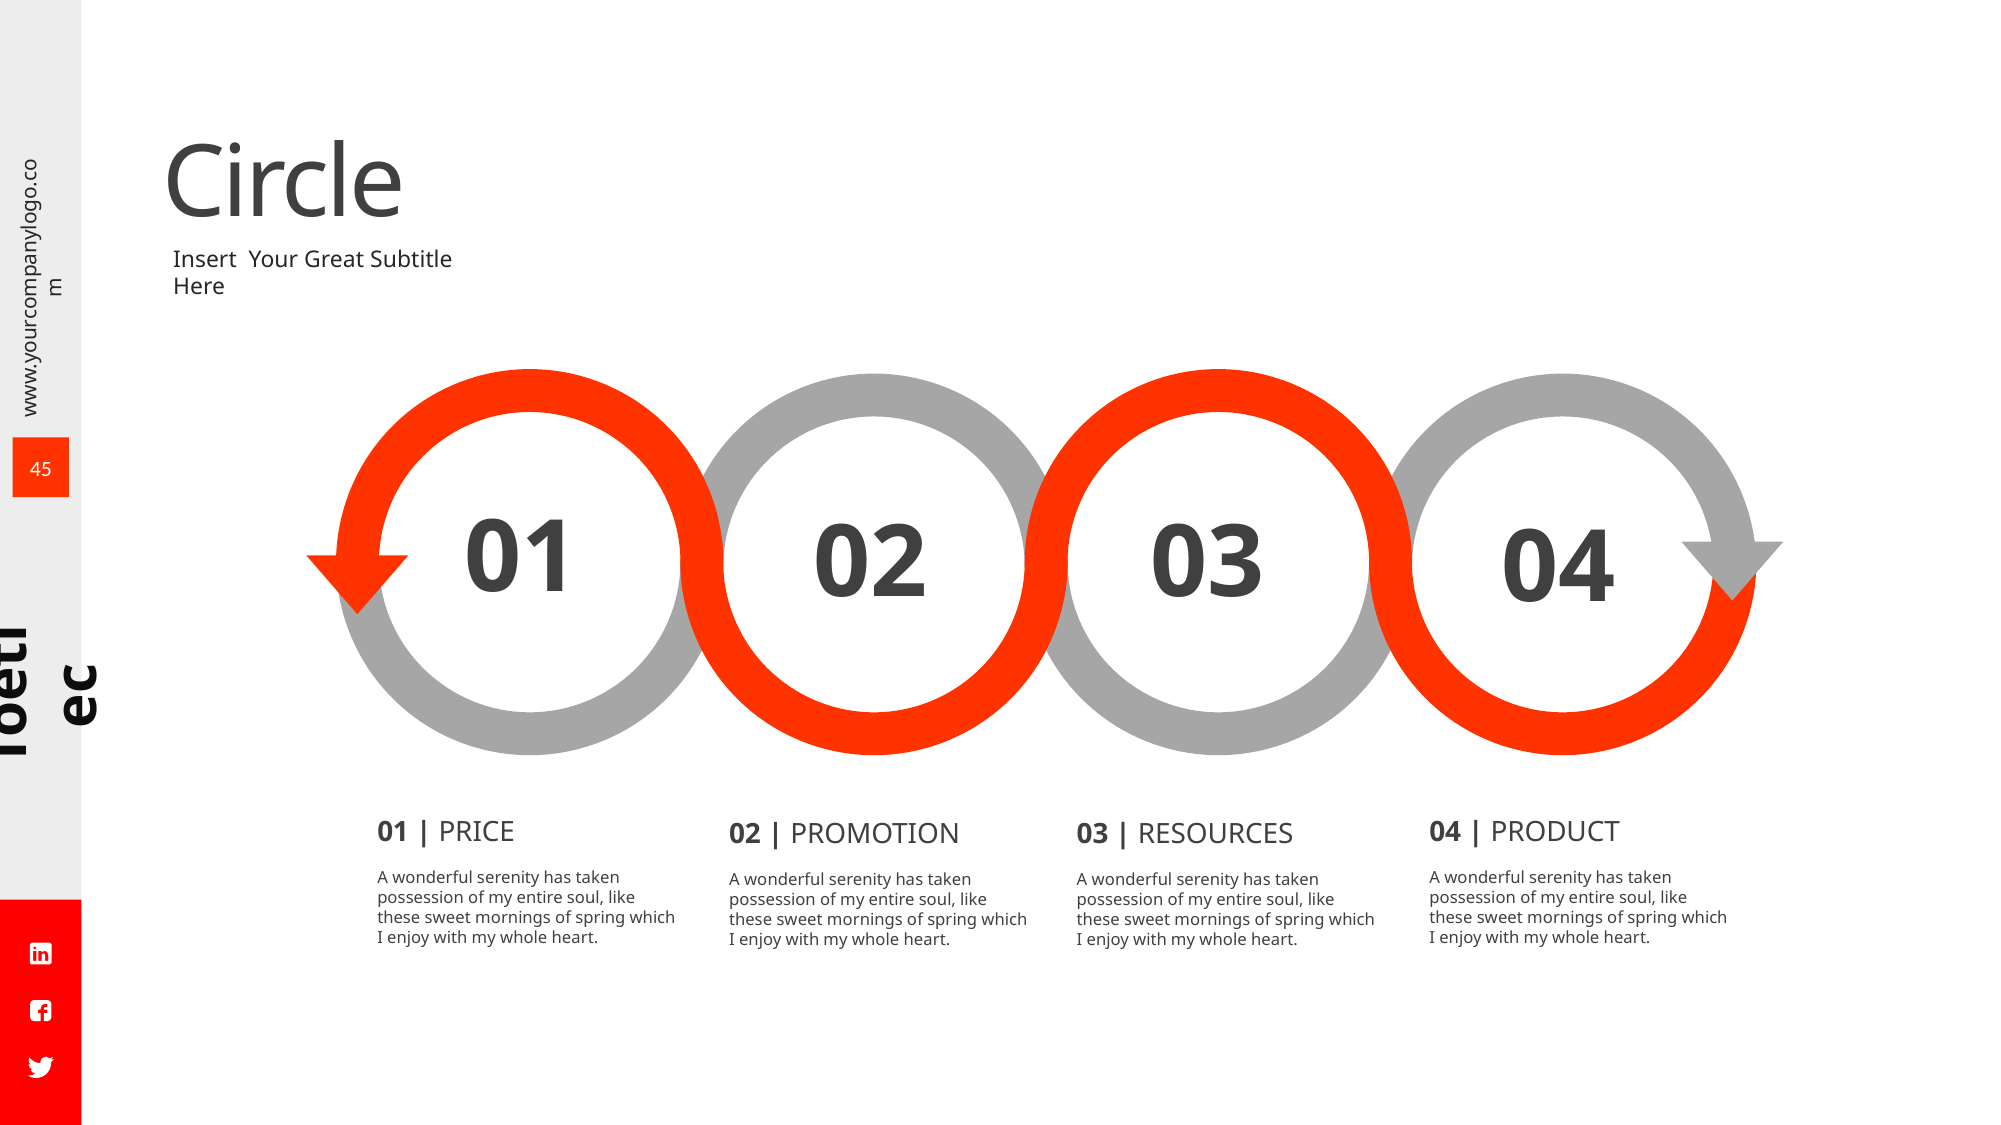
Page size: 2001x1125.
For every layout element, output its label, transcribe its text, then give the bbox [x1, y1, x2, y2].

slide_number 45 [12, 437, 69, 498]
text_box 02 [798, 488, 943, 624]
text_box 04 [1486, 493, 1632, 629]
text_box 03 [1135, 488, 1280, 624]
text_box Insert Your Great Subtitle Here [158, 237, 512, 307]
text_box [1046, 566, 1390, 757]
text_box [337, 572, 702, 757]
text_box 02 | PROMOTION A wonderful serenity has taken possession of my entire soul, like these sweet mornings of spring which I enjoy with my whole heart. [714, 807, 1044, 956]
text_box Circle [147, 116, 677, 236]
text_box 04 | PRODUCT A wonderful serenity has taken possession of my entire soul, like these sweet mornings of spring which I enjoy with my whole heart. [1414, 806, 1744, 955]
text_box [1680, 541, 1785, 602]
text_box 03 | RESOURCES A wonderful serenity has taken possession of my entire soul, like these sweet mornings of spring which I enjoy with my whole heart. [1061, 808, 1392, 957]
text_box [703, 372, 1045, 553]
text_box [305, 554, 410, 616]
text_box [1392, 372, 1756, 556]
text_box 01 [449, 483, 594, 619]
text_box [679, 560, 1069, 757]
text_box [1023, 368, 1414, 564]
text_box 01 | PRICE A wonderful serenity has taken possession of my entire soul, like these sweet mornings of spring which I enjoy with my whole heart. [362, 806, 692, 955]
text_box [1367, 560, 1758, 757]
text_box [335, 368, 725, 560]
